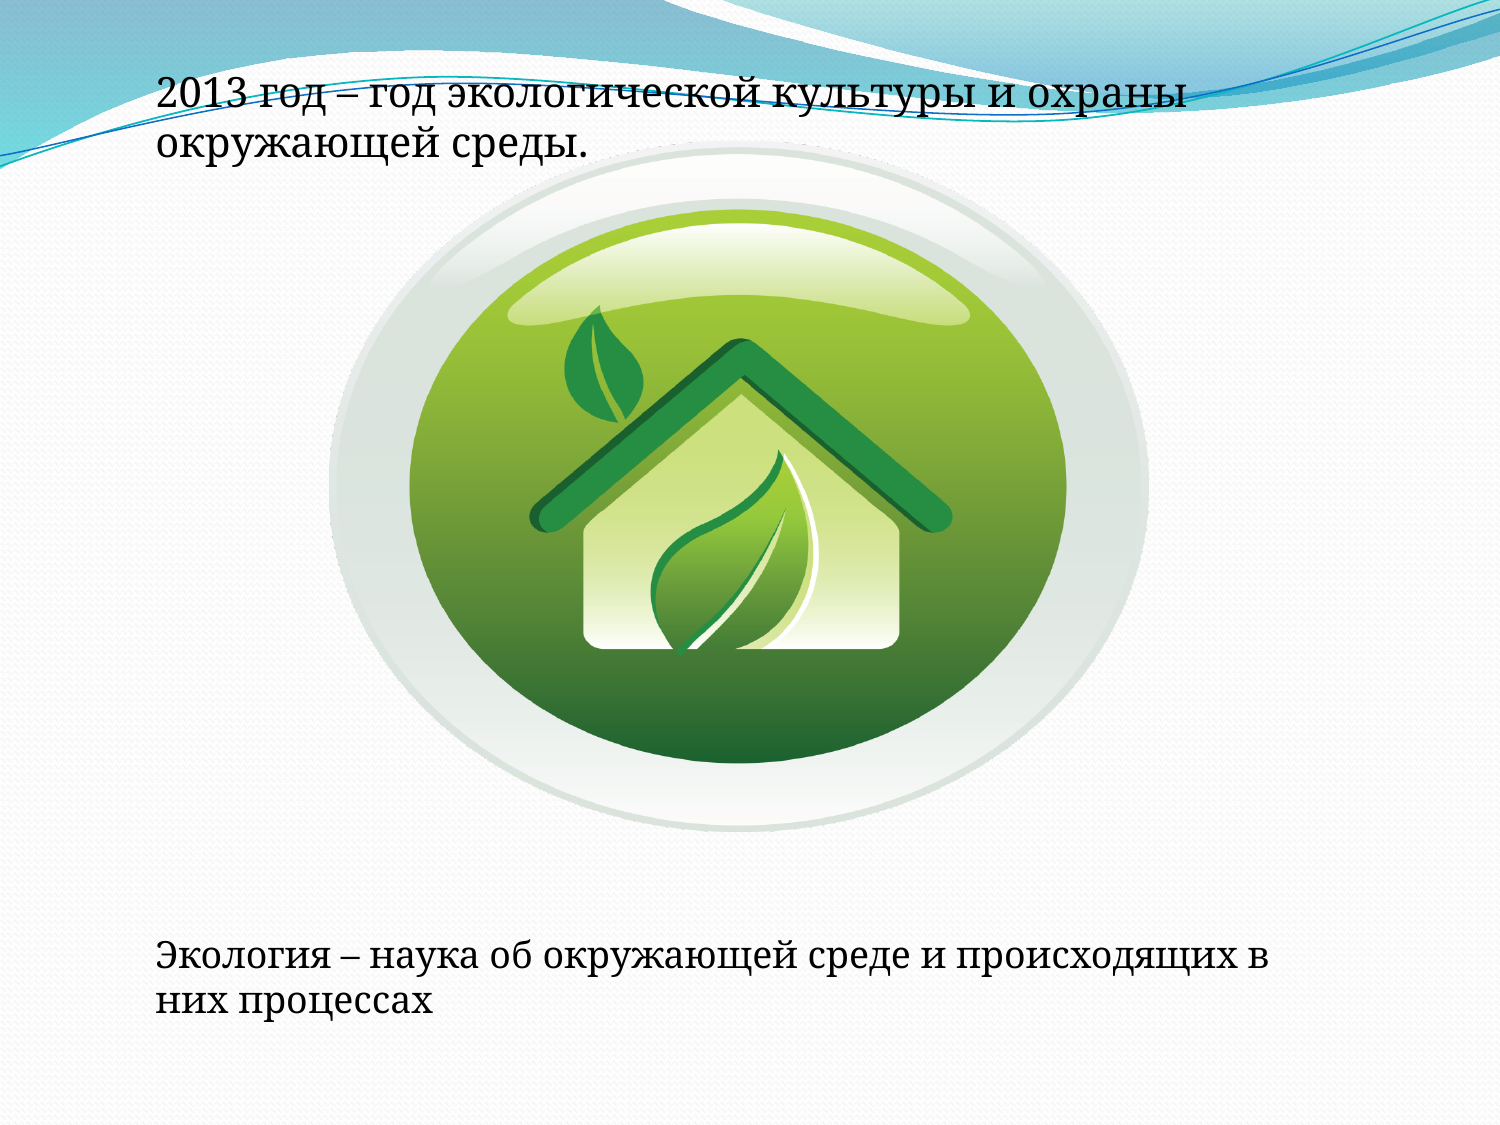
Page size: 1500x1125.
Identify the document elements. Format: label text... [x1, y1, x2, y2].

text_box 2013 год – год экологической культуры и охраны окружающей среды. Экология – наука об окружающей среде и происходящих в них процессах [140, 58, 1347, 1029]
picture [327, 140, 1149, 833]
